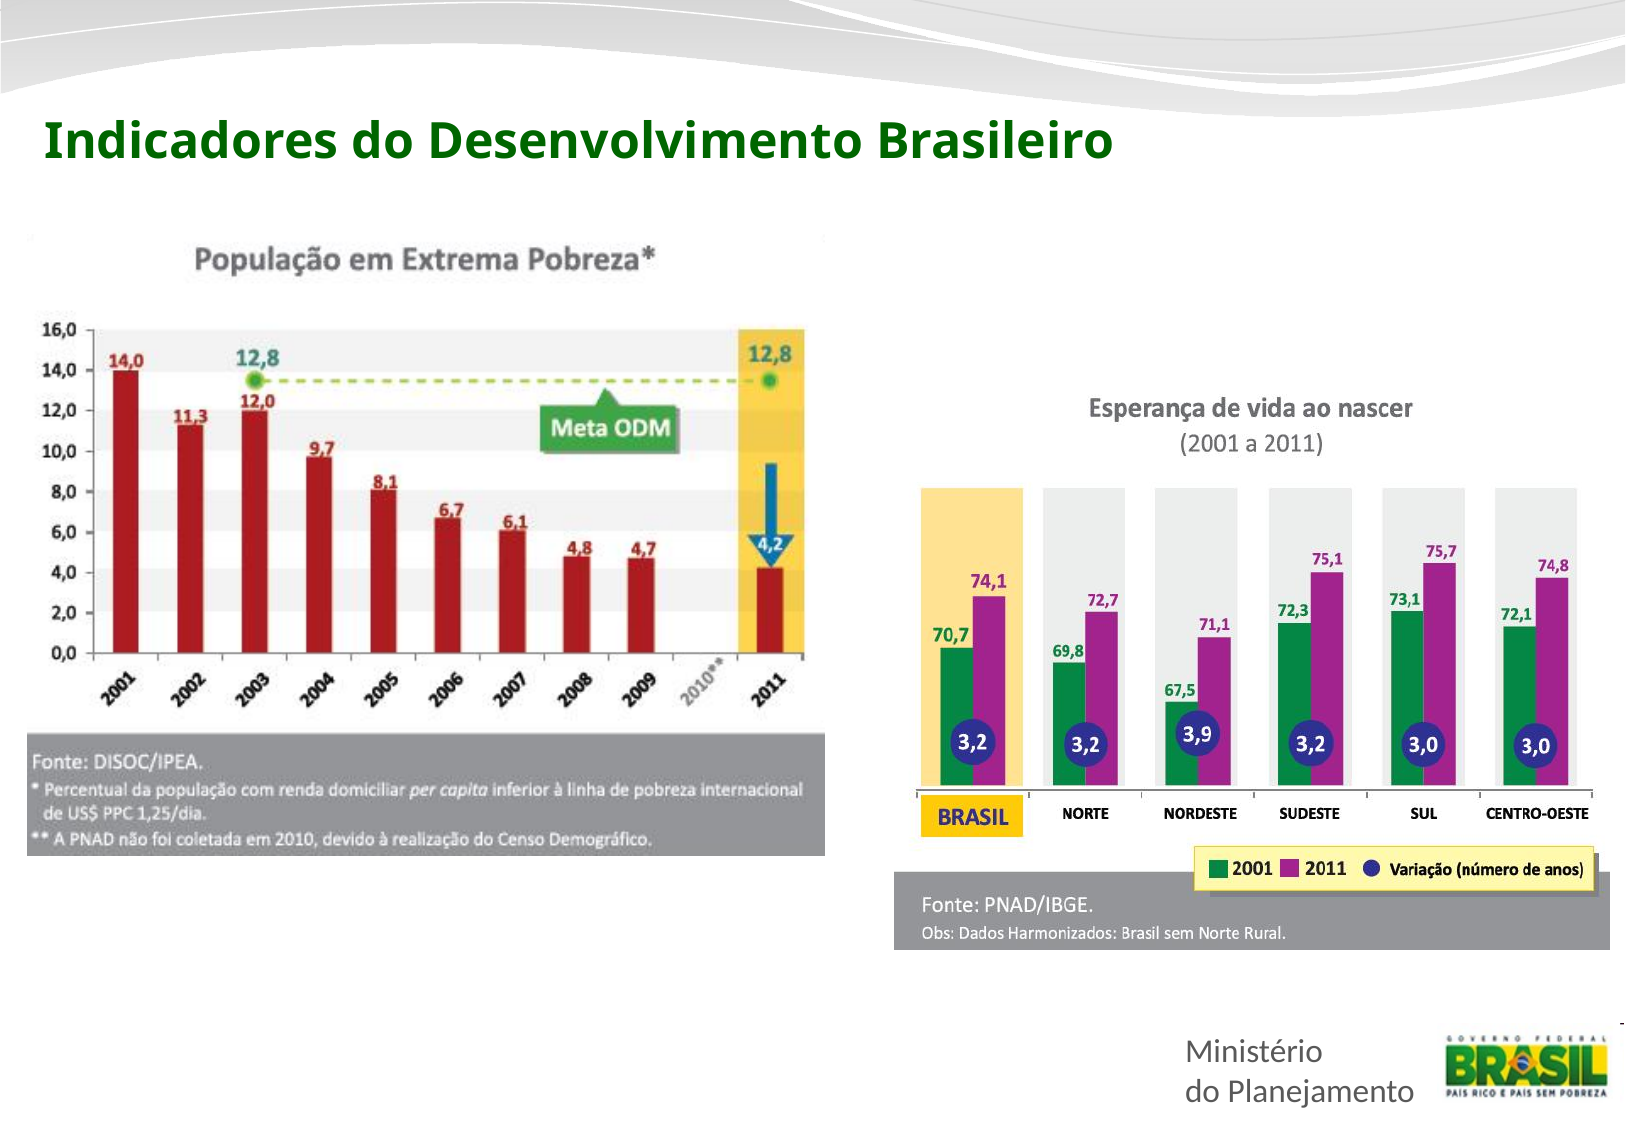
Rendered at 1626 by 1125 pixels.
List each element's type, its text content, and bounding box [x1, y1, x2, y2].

picture [27, 234, 825, 856]
text_box Indicadores do Desenvolvimento Brasileiro [29, 100, 1304, 176]
picture [894, 386, 1610, 950]
picture [1437, 1023, 1624, 1110]
